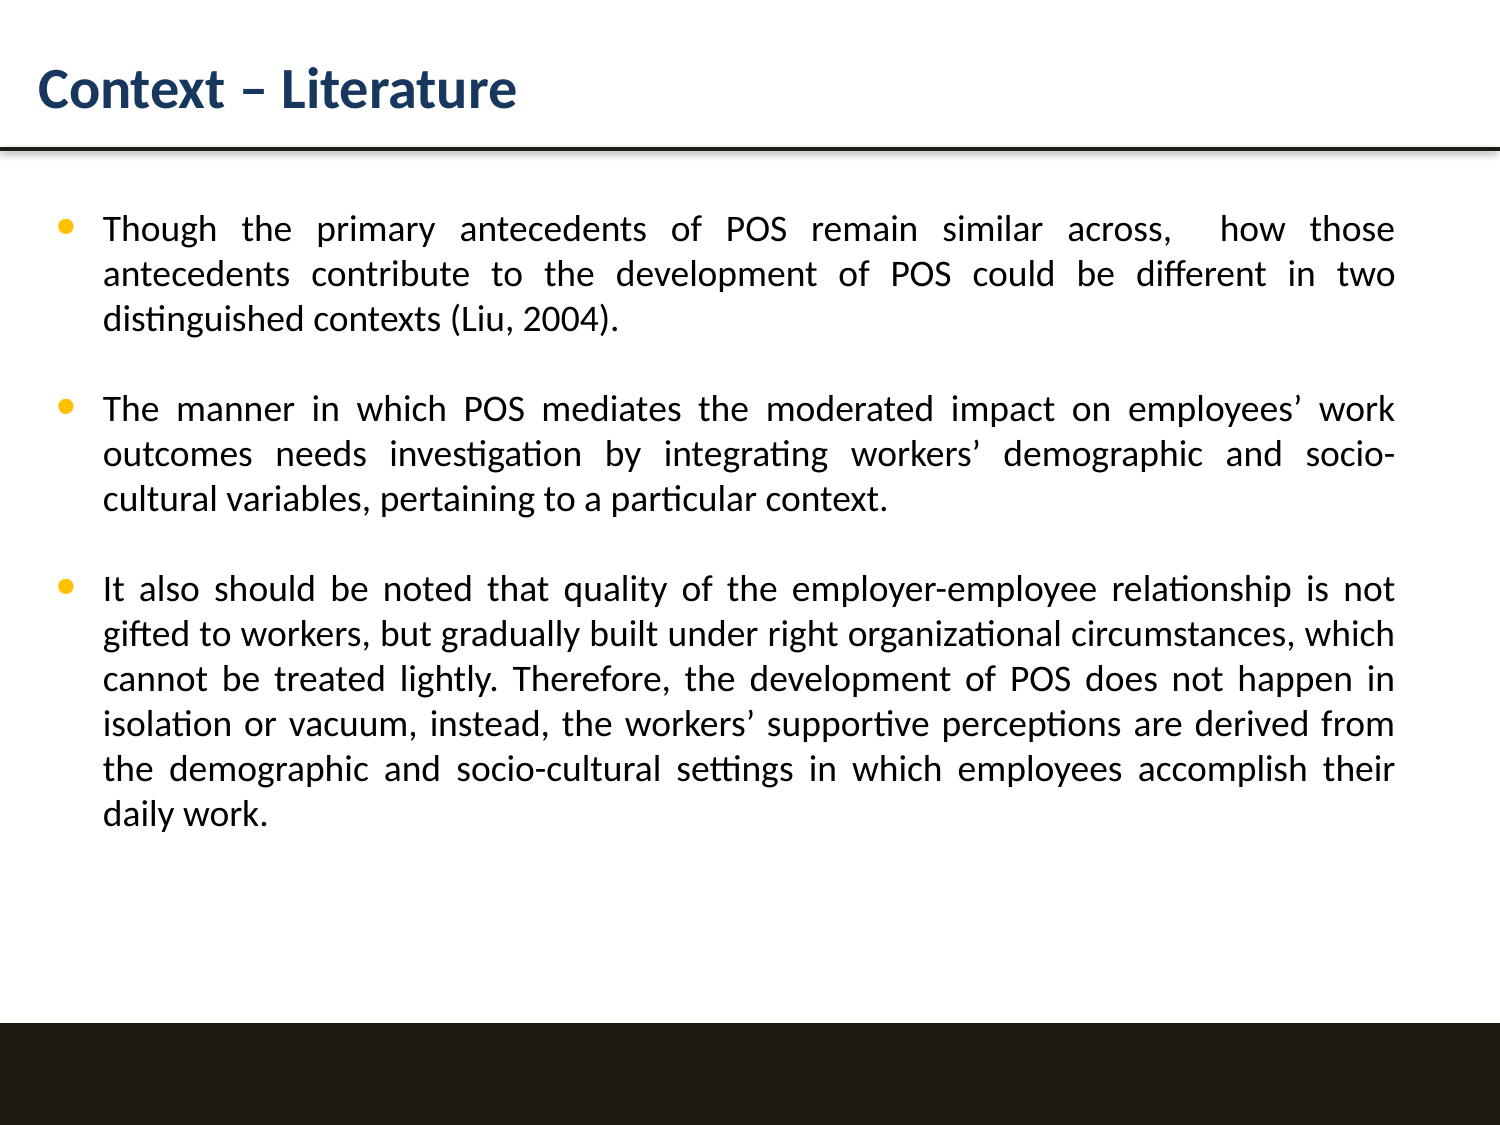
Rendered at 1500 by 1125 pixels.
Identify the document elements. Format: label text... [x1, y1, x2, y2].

text_box [0, 1021, 1500, 1125]
text_box Though the primary antecedents of POS remain similar across, how those antecedents contribute to the development of POS could be different in two distinguished contexts (Liu, 2004). The manner in which POS mediates the moderated impact on employees’ work outcomes needs investigation by integrating workers’ demographic and socio-cultural variables, pertaining to a particular context. It also should be noted that quality of the employer-employee relationship is not gifted to workers, but gradually built under right organizational circumstances, which cannot be treated lightly. Therefore, the development of POS does not happen in isolation or vacuum, instead, the workers’ supportive perceptions are derived from the demographic and socio-cultural settings in which employees accomplish their daily work. [41, 196, 1412, 841]
text_box Context – Literature [0, 42, 597, 128]
